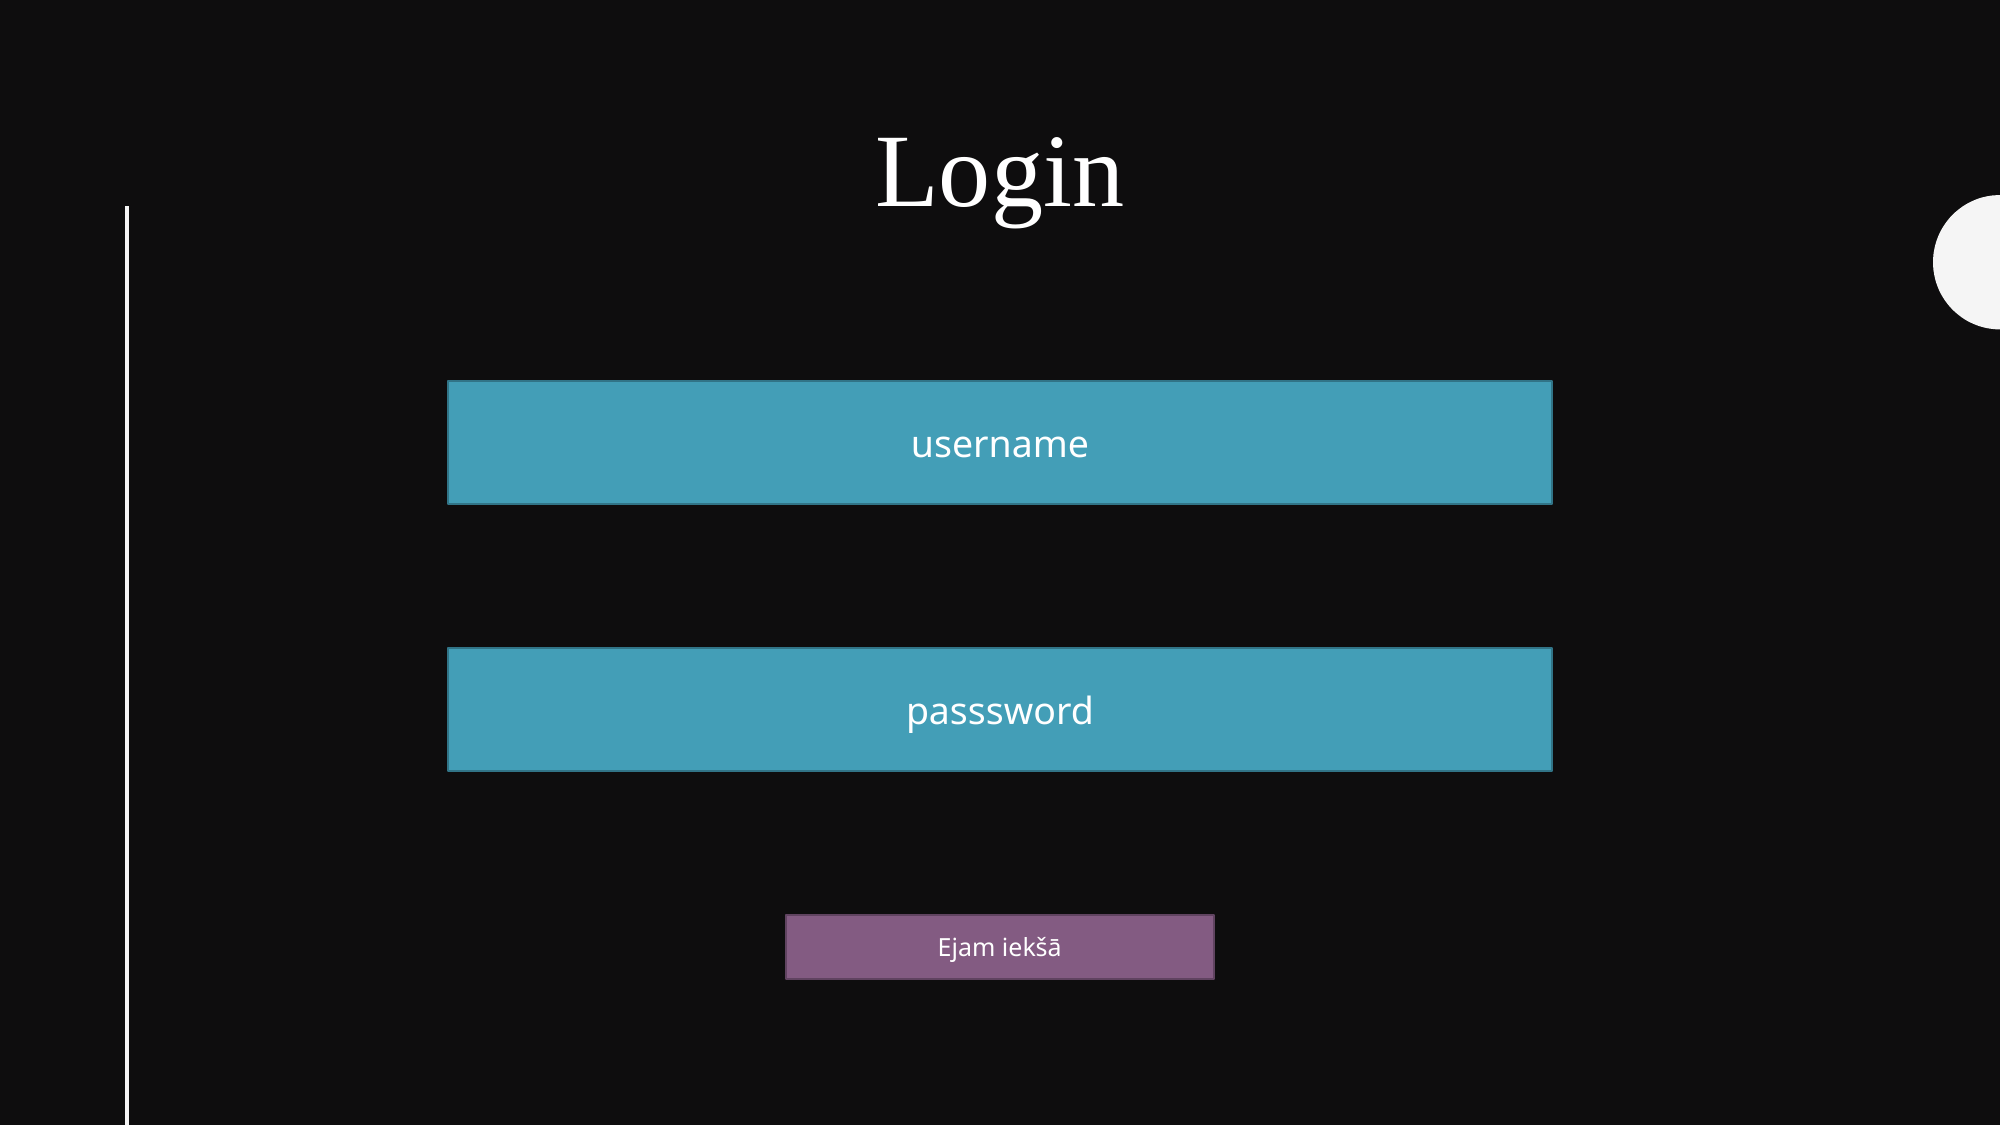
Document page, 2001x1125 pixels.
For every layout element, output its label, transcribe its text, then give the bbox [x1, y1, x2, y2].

text_box username [447, 380, 1553, 505]
text_box passsword [447, 647, 1553, 772]
text_box Ejam iekšā [785, 914, 1215, 980]
text_box Login [0, 95, 2000, 236]
